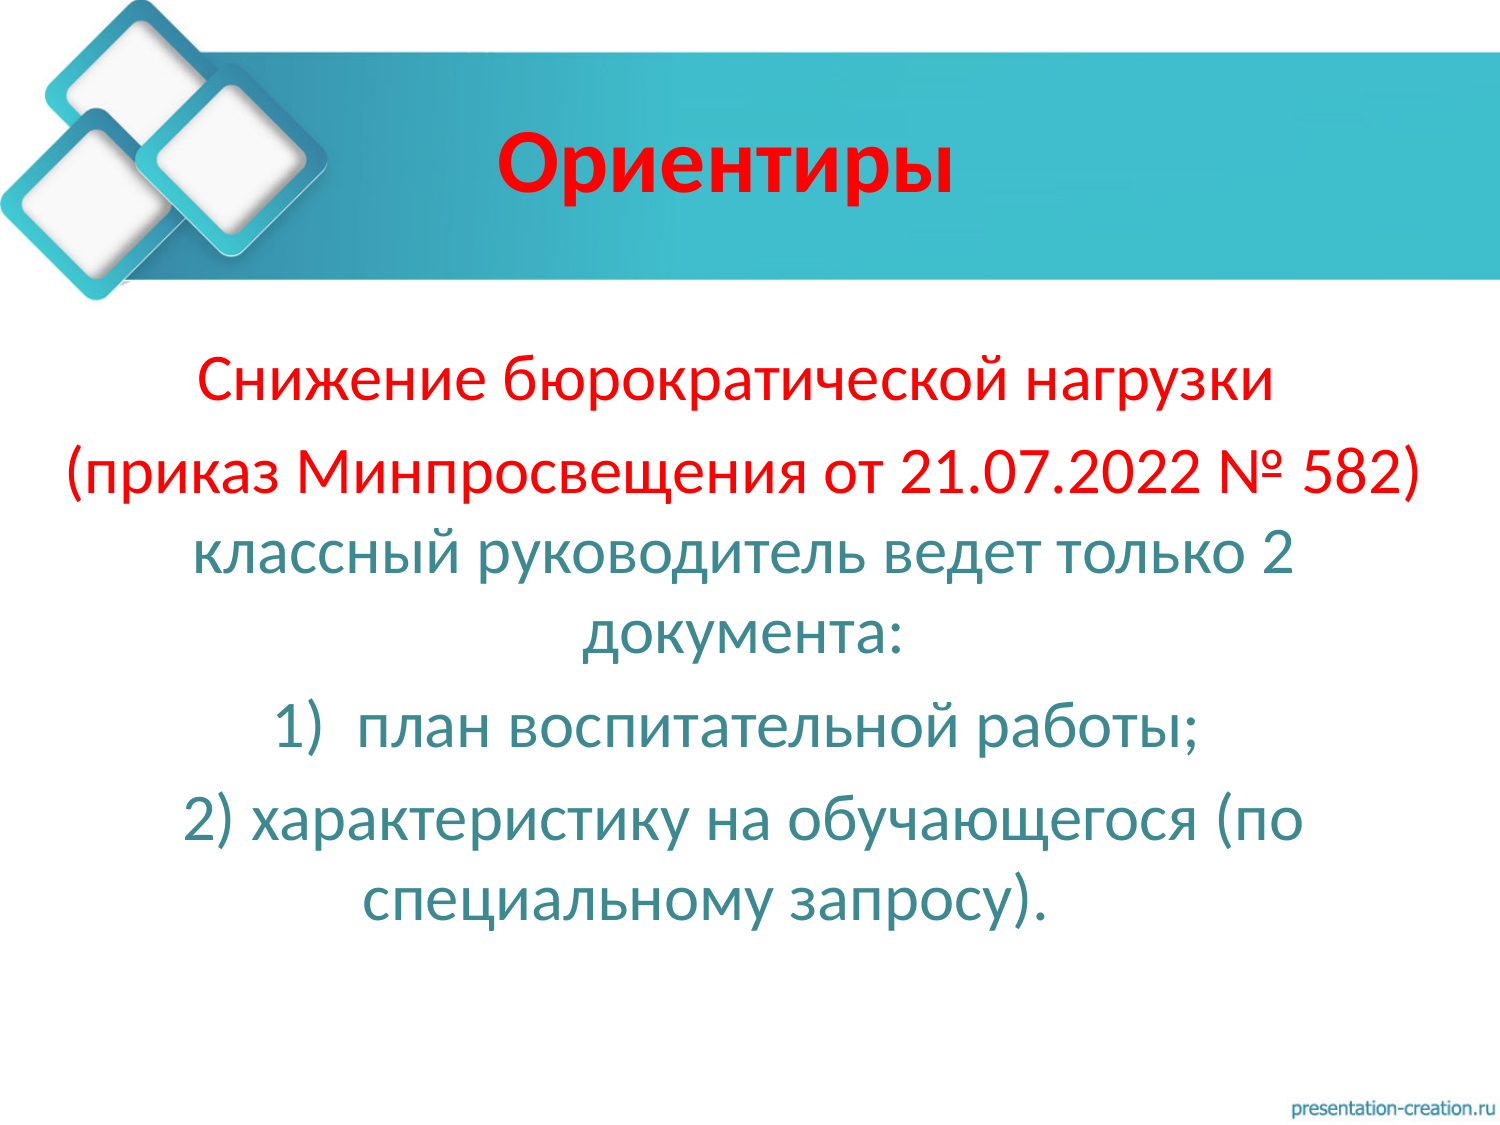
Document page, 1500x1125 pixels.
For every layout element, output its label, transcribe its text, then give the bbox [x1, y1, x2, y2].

title Ориентиры [29, 43, 1447, 268]
list Снижение бюрократической нагрузки (приказ Минпросвещения от 21.07.2022 № 582) классный руководитель ведет только 2 документа: план воспитательной работы; 2) характеристику на обучающегося (по специальному запросу). [29, 326, 1459, 1035]
picture [0, 0, 1500, 1125]
